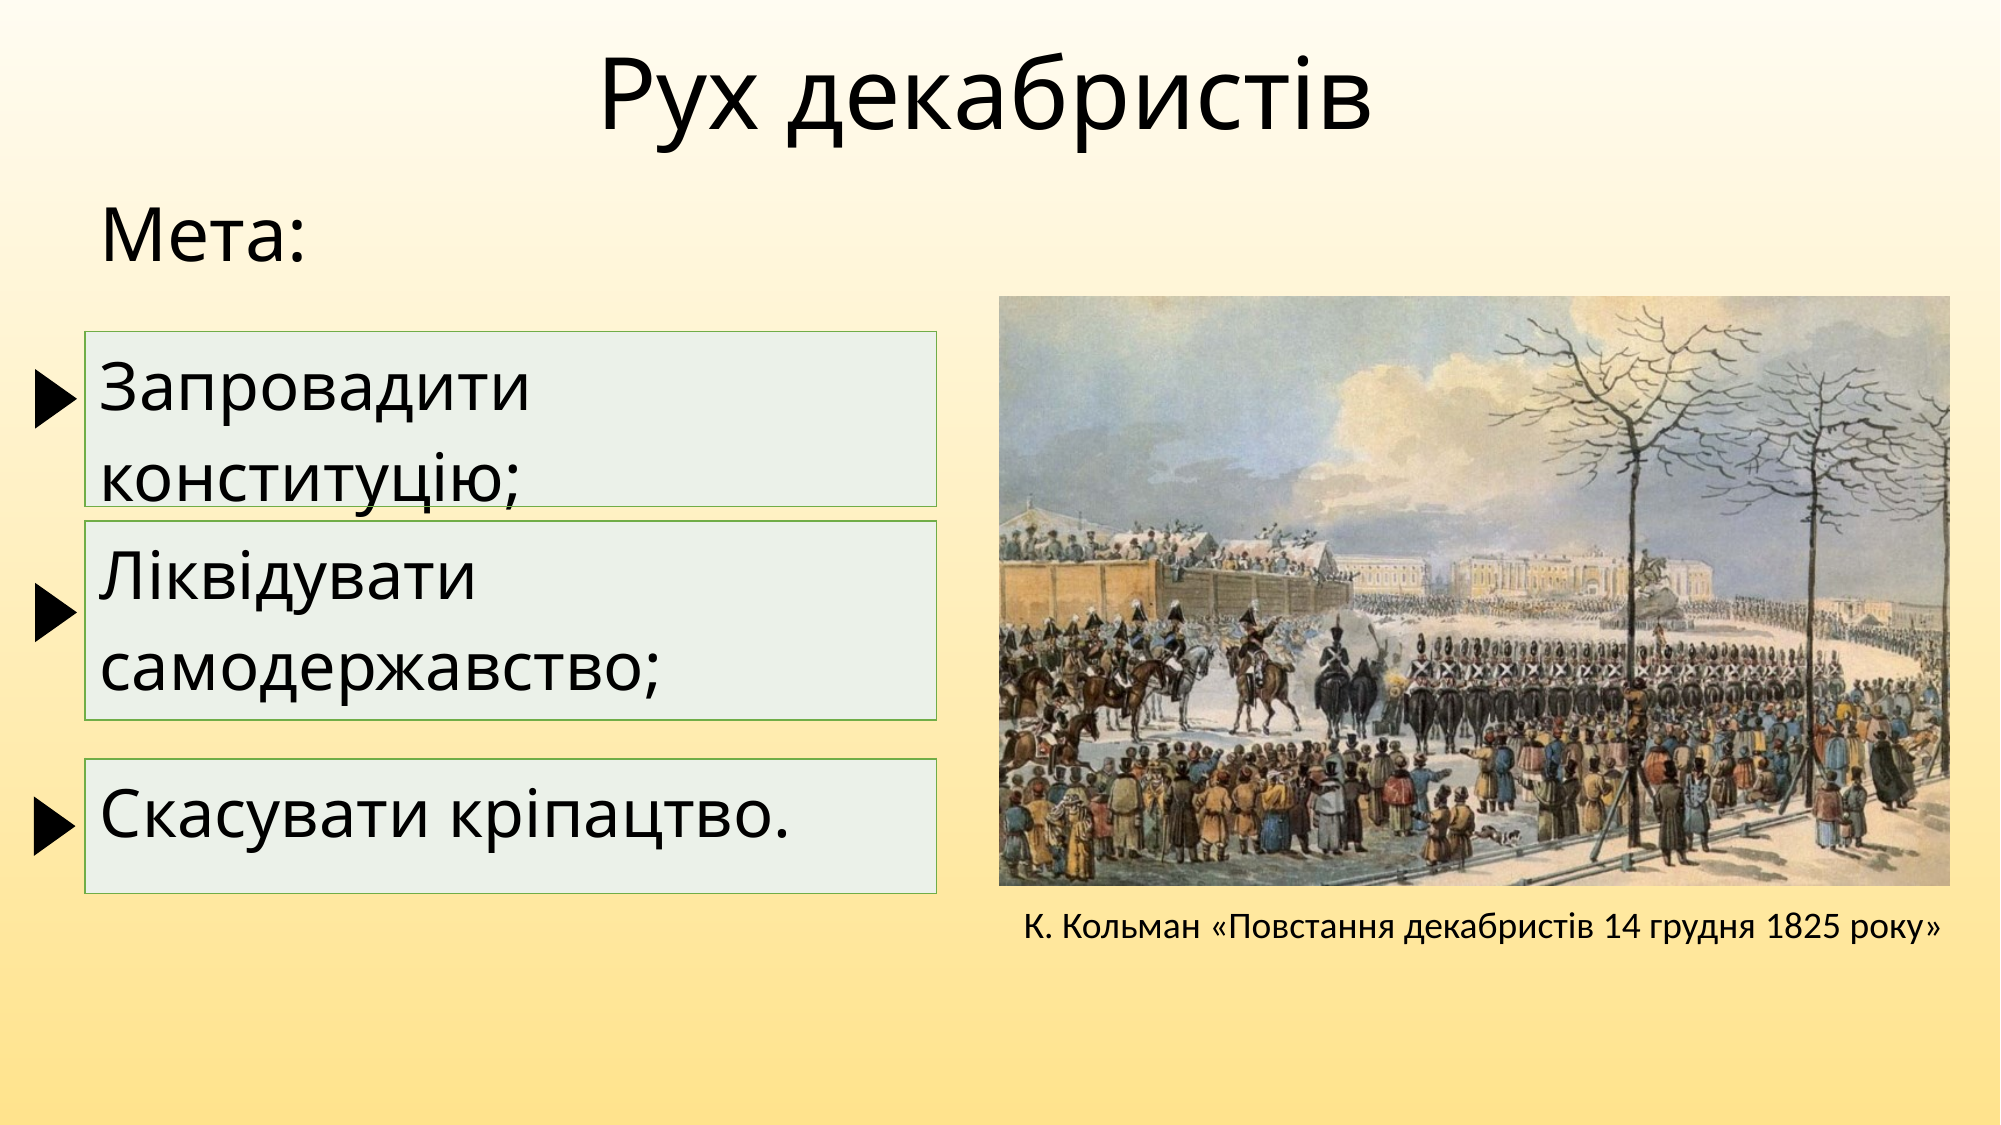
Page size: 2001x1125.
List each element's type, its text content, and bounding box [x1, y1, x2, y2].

table_header Запровадити конституцію; [86, 332, 936, 506]
picture [999, 296, 1950, 886]
text_box [35, 369, 78, 429]
text_box К. Кольман «Повстання декабристів 14 грудня 1825 року» [1000, 893, 1958, 954]
text_box [35, 582, 78, 643]
table_header Скасувати кріпацтво. [86, 760, 936, 893]
table_header Ліквідувати самодержавство; [86, 522, 936, 719]
title Рух декабристів [137, 18, 1863, 169]
text_box Мета: [84, 179, 900, 285]
text_box [33, 796, 76, 856]
